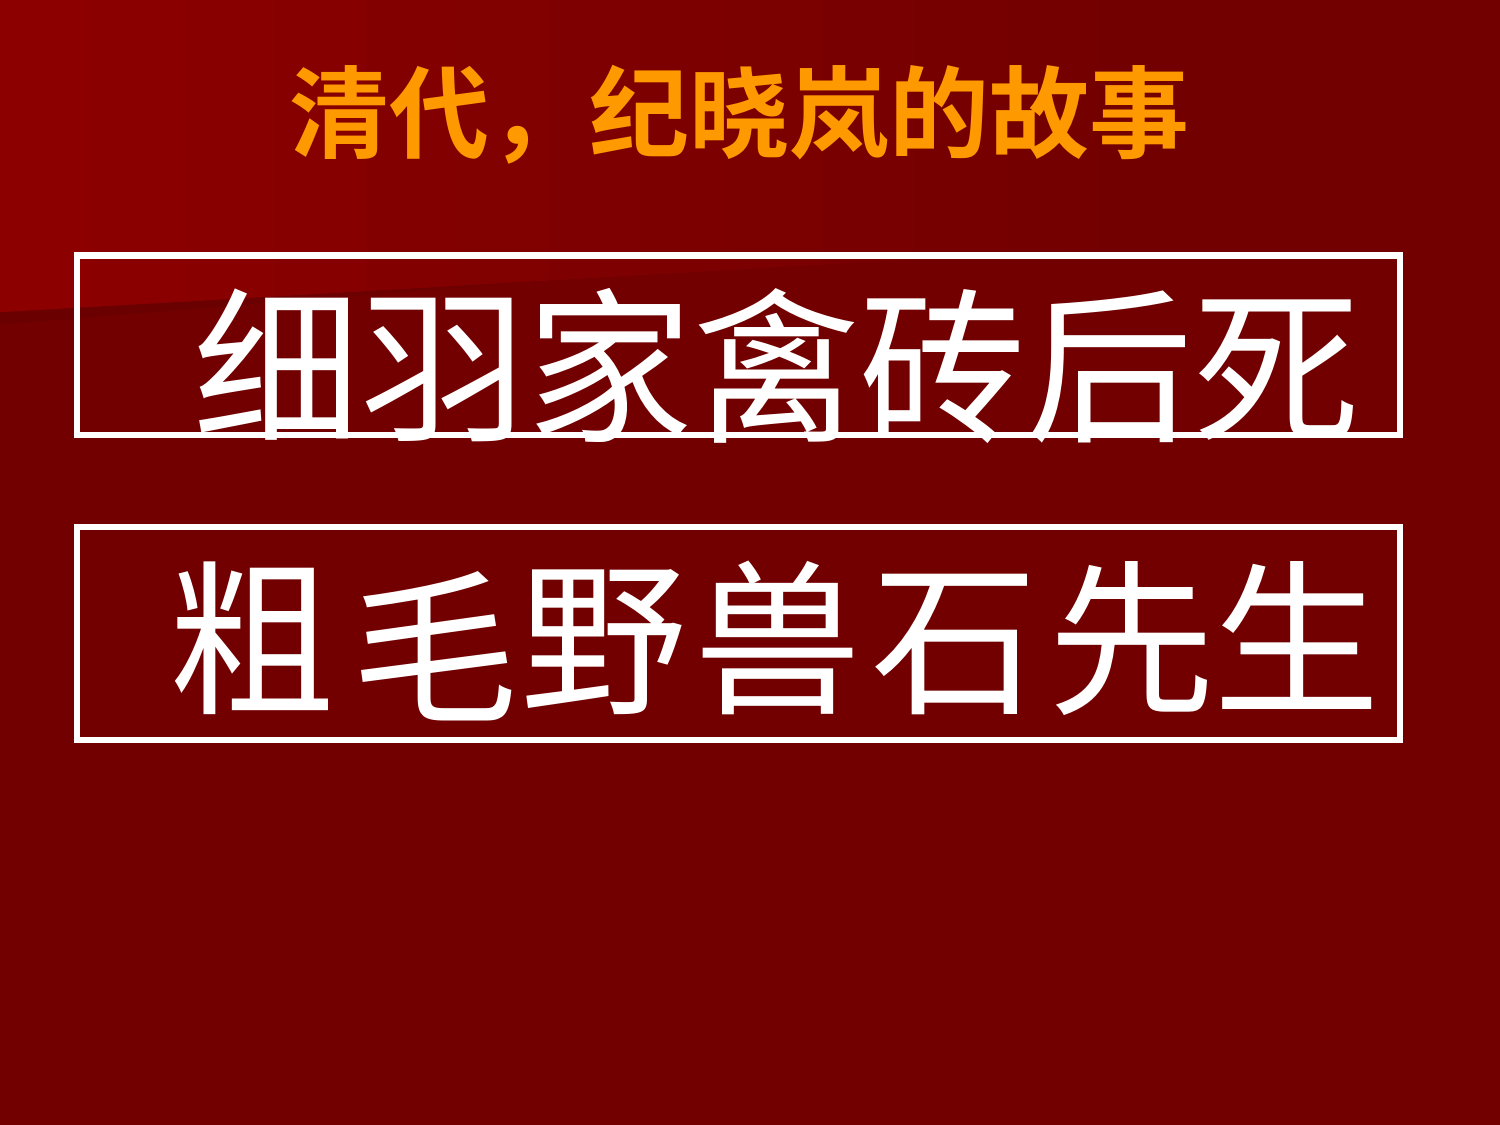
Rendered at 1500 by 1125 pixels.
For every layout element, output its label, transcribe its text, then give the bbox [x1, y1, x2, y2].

text_box 毛 [336, 536, 534, 752]
text_box 粗 [1396, 527, 1400, 740]
text_box 粗 [76, 527, 506, 740]
text_box 野 [506, 527, 679, 742]
text_box 兽 [679, 527, 856, 742]
text_box 先 [1033, 527, 1199, 742]
text_box 生 [1199, 527, 1396, 742]
list 细羽家禽砖后死 [76, 255, 1400, 436]
title 清代，纪晓岚的故事 [64, 30, 1416, 191]
text_box 石 [856, 527, 1033, 742]
